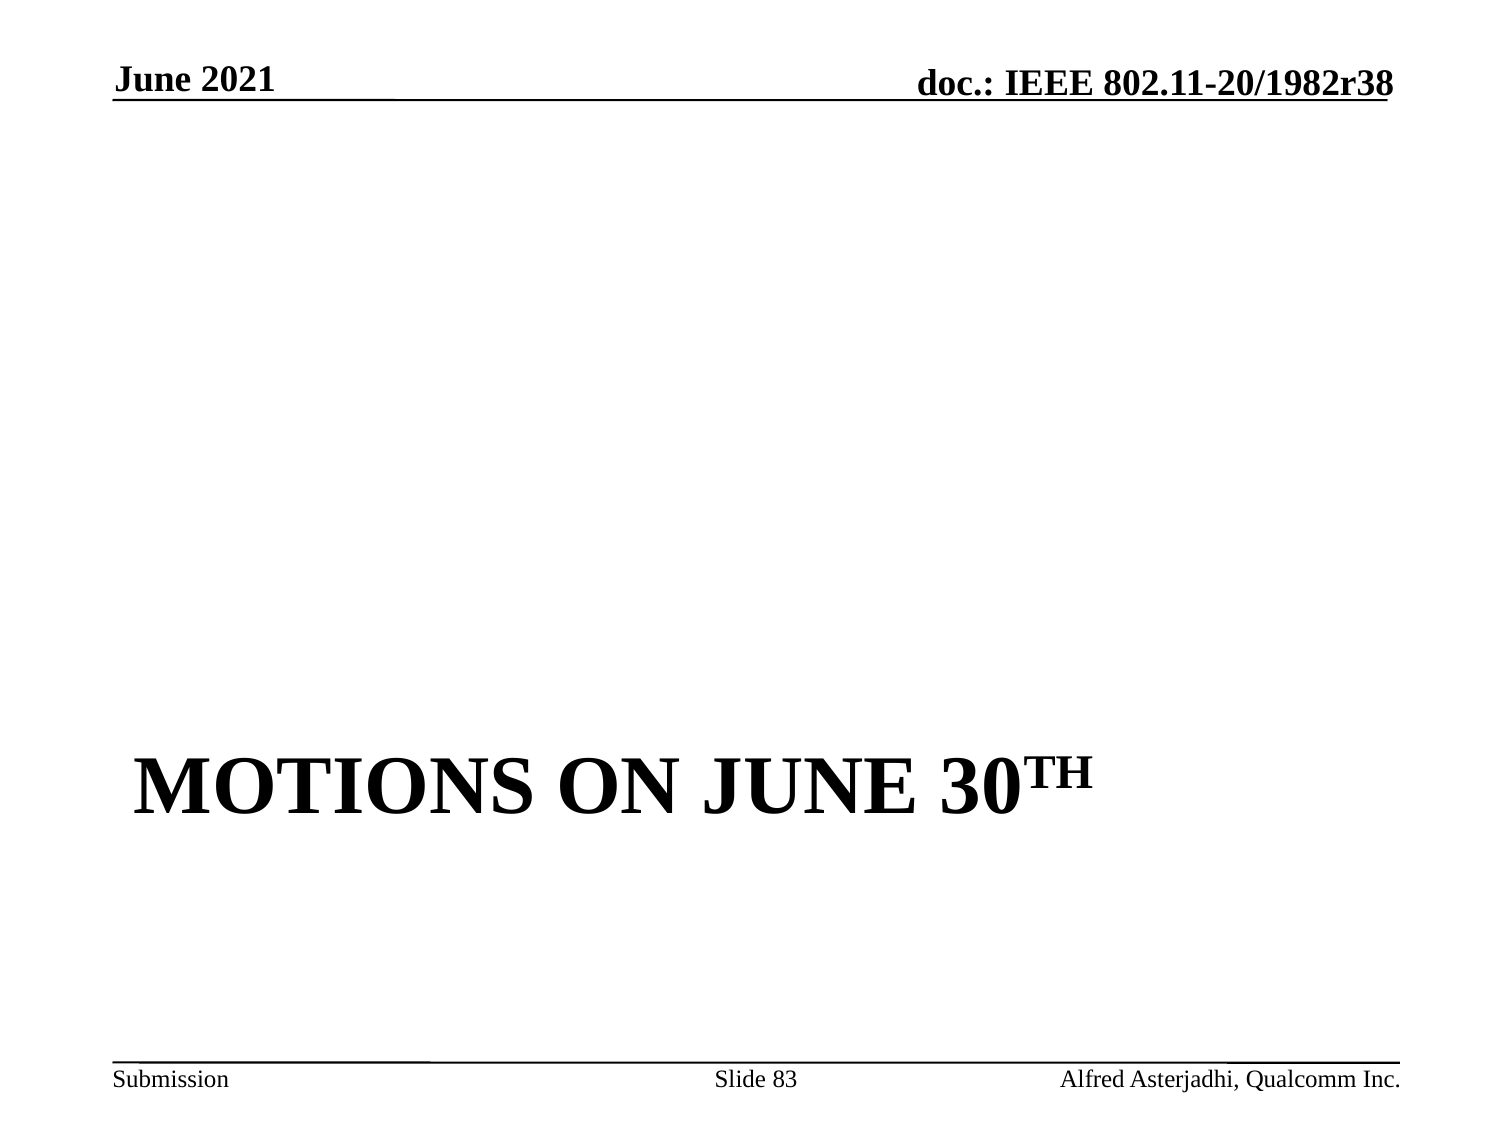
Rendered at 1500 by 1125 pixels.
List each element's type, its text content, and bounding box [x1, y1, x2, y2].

slide_number Slide 83 [712, 1061, 800, 1123]
title Motions on June 30th [118, 722, 1394, 947]
footer Alfred Asterjadhi, Qualcomm Inc. [878, 1061, 1402, 1093]
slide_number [114, 54, 423, 100]
